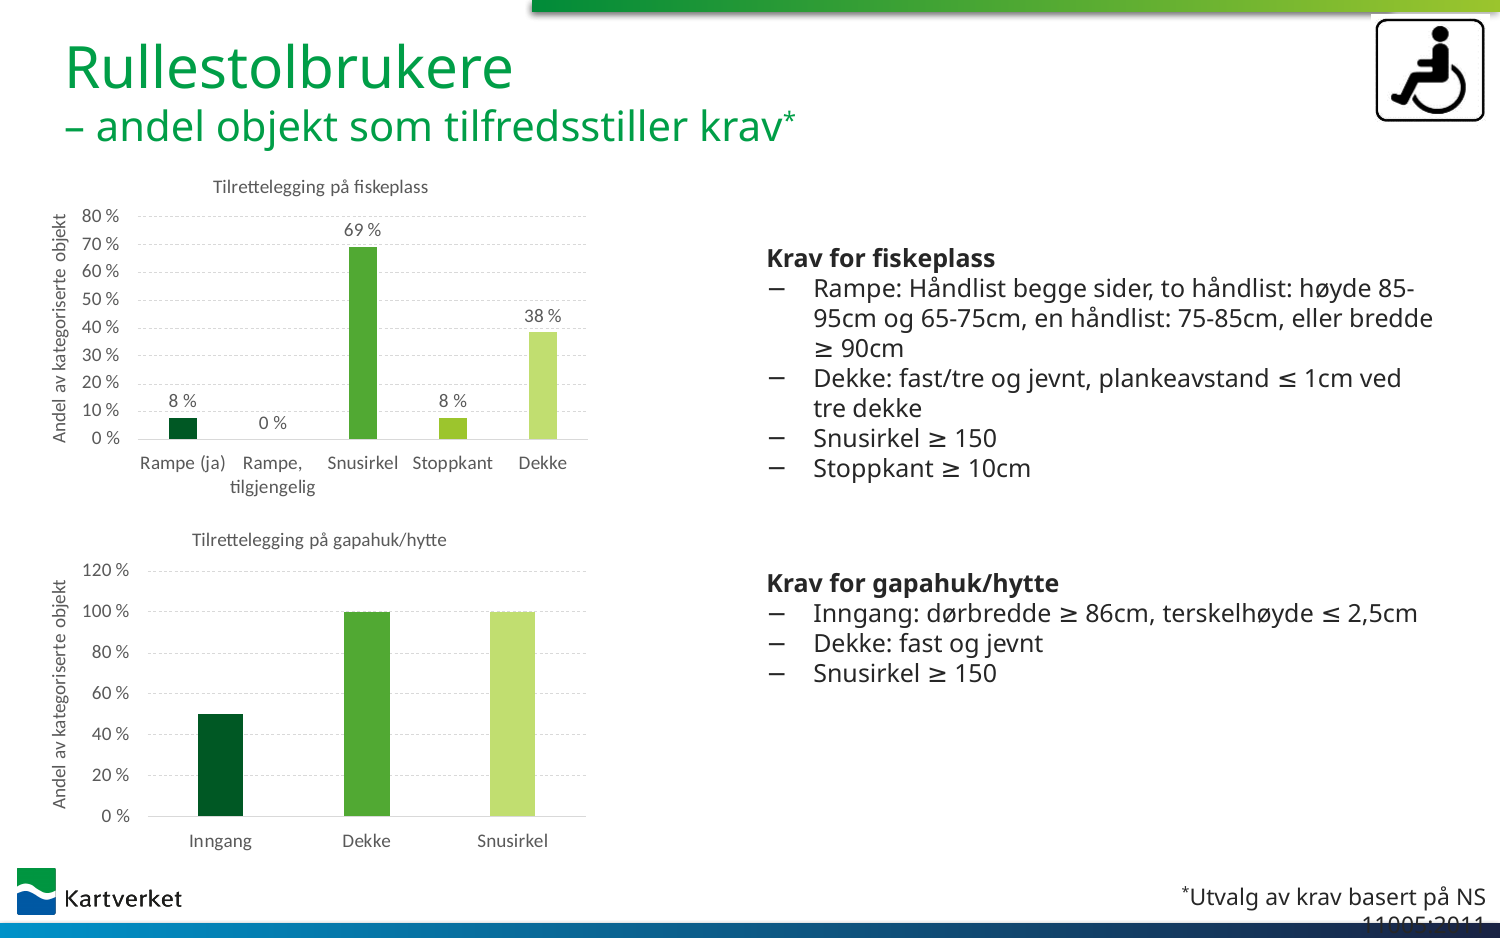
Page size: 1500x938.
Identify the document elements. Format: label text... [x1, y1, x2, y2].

text_box *Utvalg av krav basert på NS 11005:2011 [1068, 873, 1500, 938]
picture [41, 166, 599, 505]
text_box Rullestolbrukere – andel objekt som tilfredsstiller krav* [49, 29, 1431, 158]
text_box Krav for gapahuk/hytte Inngang: dørbredde ≥ 86cm, terskelhøyde ≤ 2,5cm Dekke: fast og jevnt Snusirkel ≥ 150 [751, 560, 1452, 695]
picture [41, 520, 597, 859]
text_box Krav for fiskeplass Rampe: Håndlist begge sider, to håndlist: høyde 85-95cm og 65-75cm, en håndlist: 75-85cm, eller bredde ≥ 90cm Dekke: fast/tre og jevnt, plankeavstand ≤ 1cm ved tre dekke Snusirkel ≥ 150 Stoppkant ≥ 10cm [751, 235, 1452, 490]
picture [1371, 13, 1491, 127]
